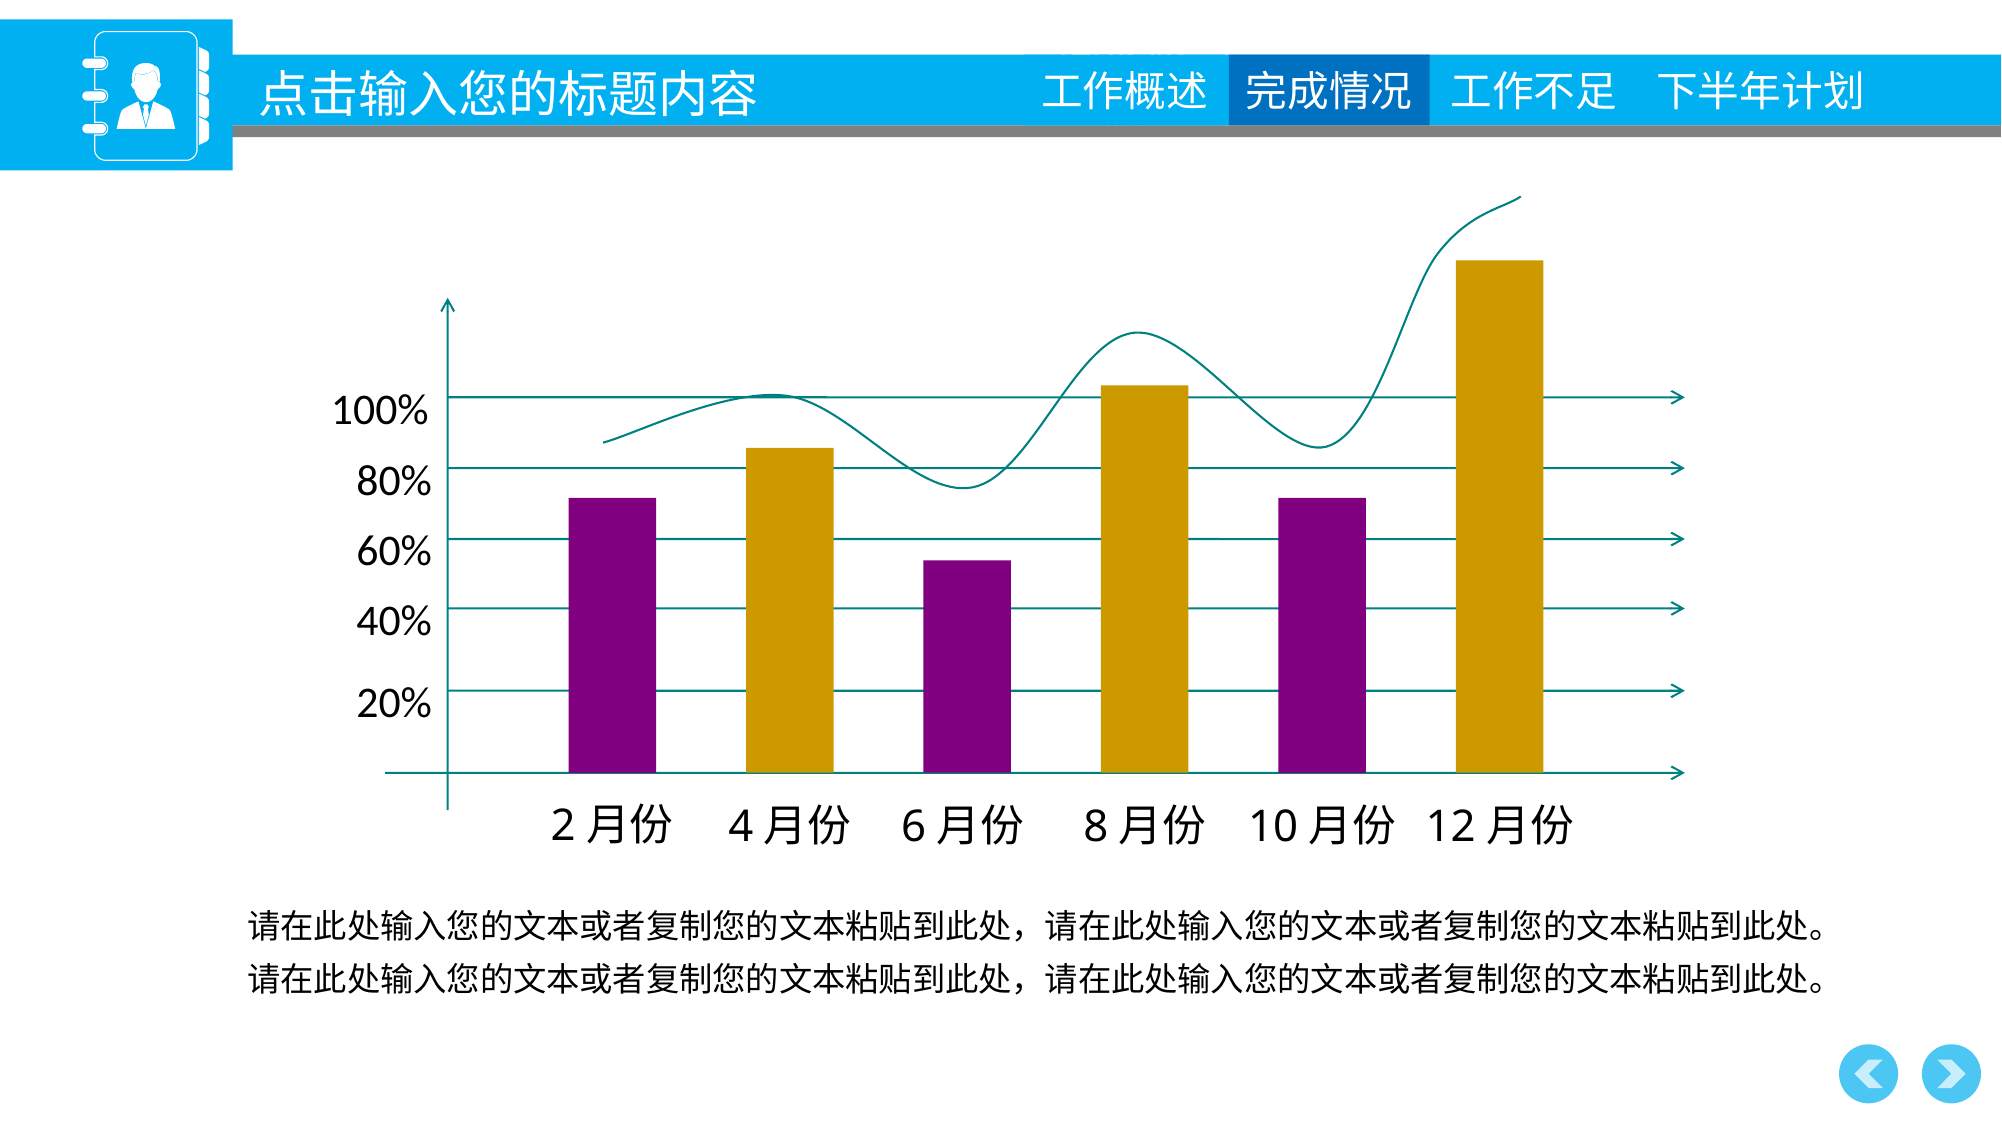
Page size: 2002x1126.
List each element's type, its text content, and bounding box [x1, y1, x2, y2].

text_box [82, 31, 210, 161]
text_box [384, 397, 1686, 774]
text_box [780, 196, 1521, 395]
text_box [1455, 260, 1544, 395]
text_box 点击输入您的标题内容 [243, 54, 774, 130]
text_box [1100, 385, 1189, 395]
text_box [539, 789, 1586, 859]
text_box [315, 372, 448, 735]
text_box [0, 17, 235, 172]
text_box 请在此处输入您的文本或者复制您的文本粘贴到此处，请在此处输入您的文本或者复制您的文本粘贴到此处。 请在此处输入您的文本或者复制您的文本粘贴到此处，请在此处输入您的文本或者复制您的文本粘贴到此处。 [232, 898, 1863, 1047]
